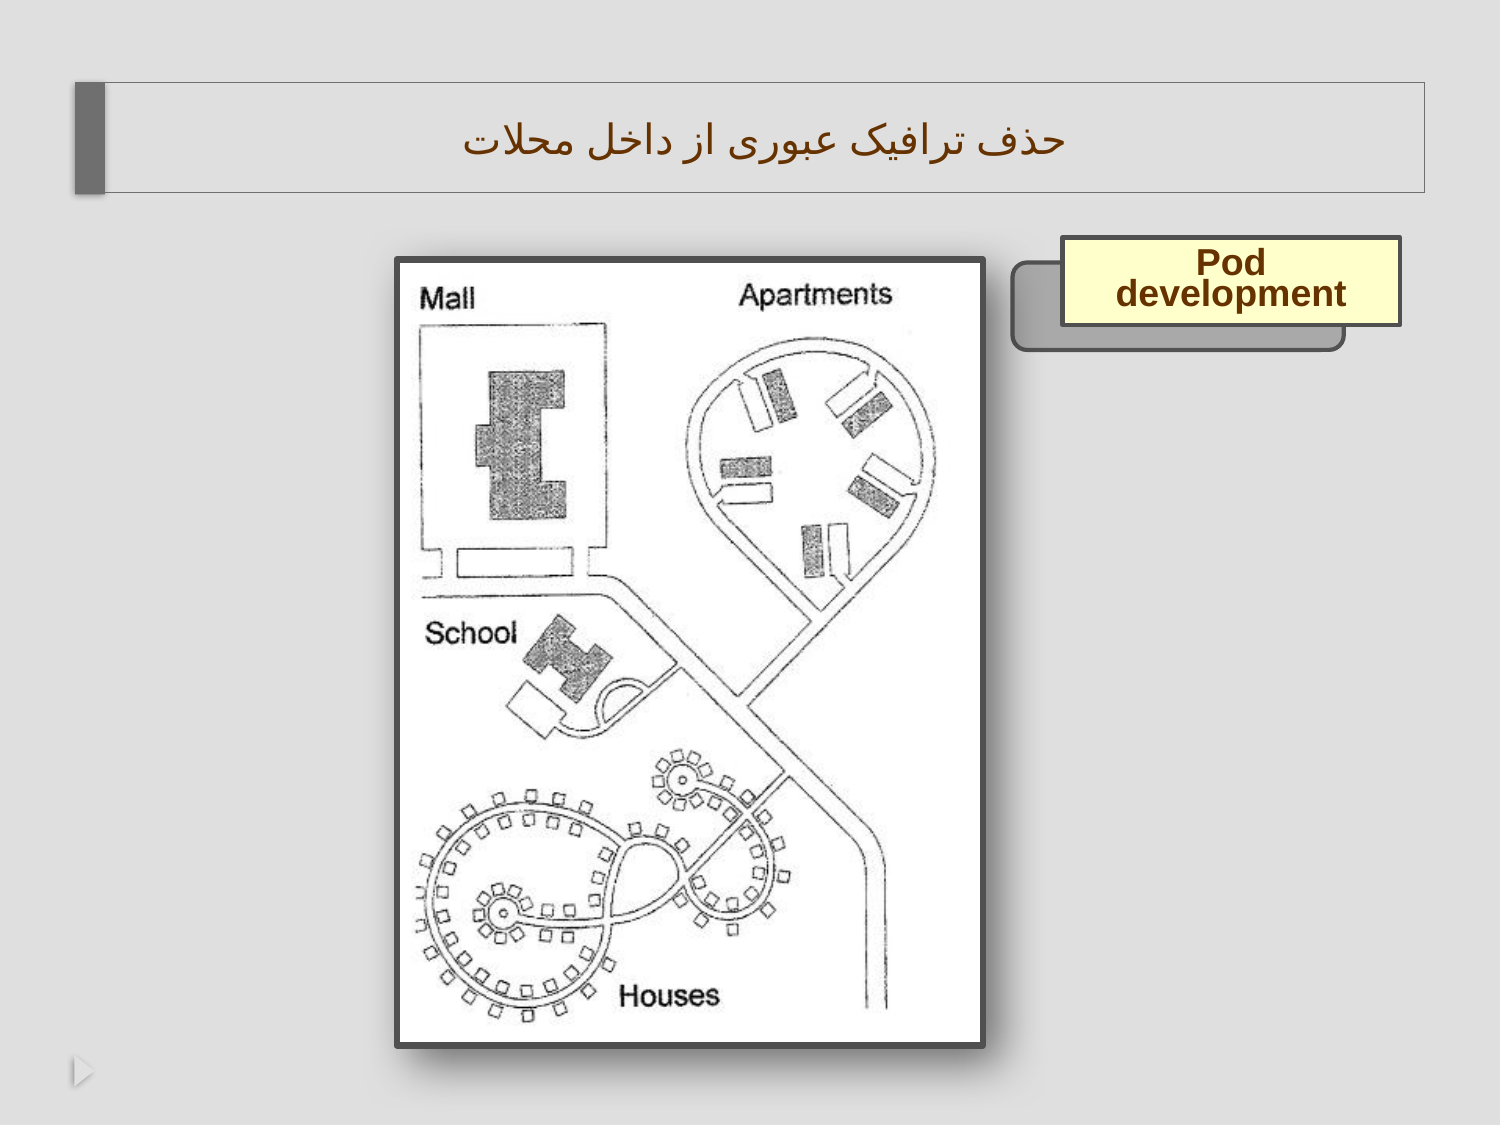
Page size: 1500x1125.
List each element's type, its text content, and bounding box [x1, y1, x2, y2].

text_box [1022, 260, 1346, 353]
text_box Pod development [1060, 235, 1402, 327]
picture [399, 262, 980, 1043]
title حذف ترافیک عبوری از داخل محلات [75, 82, 1425, 193]
